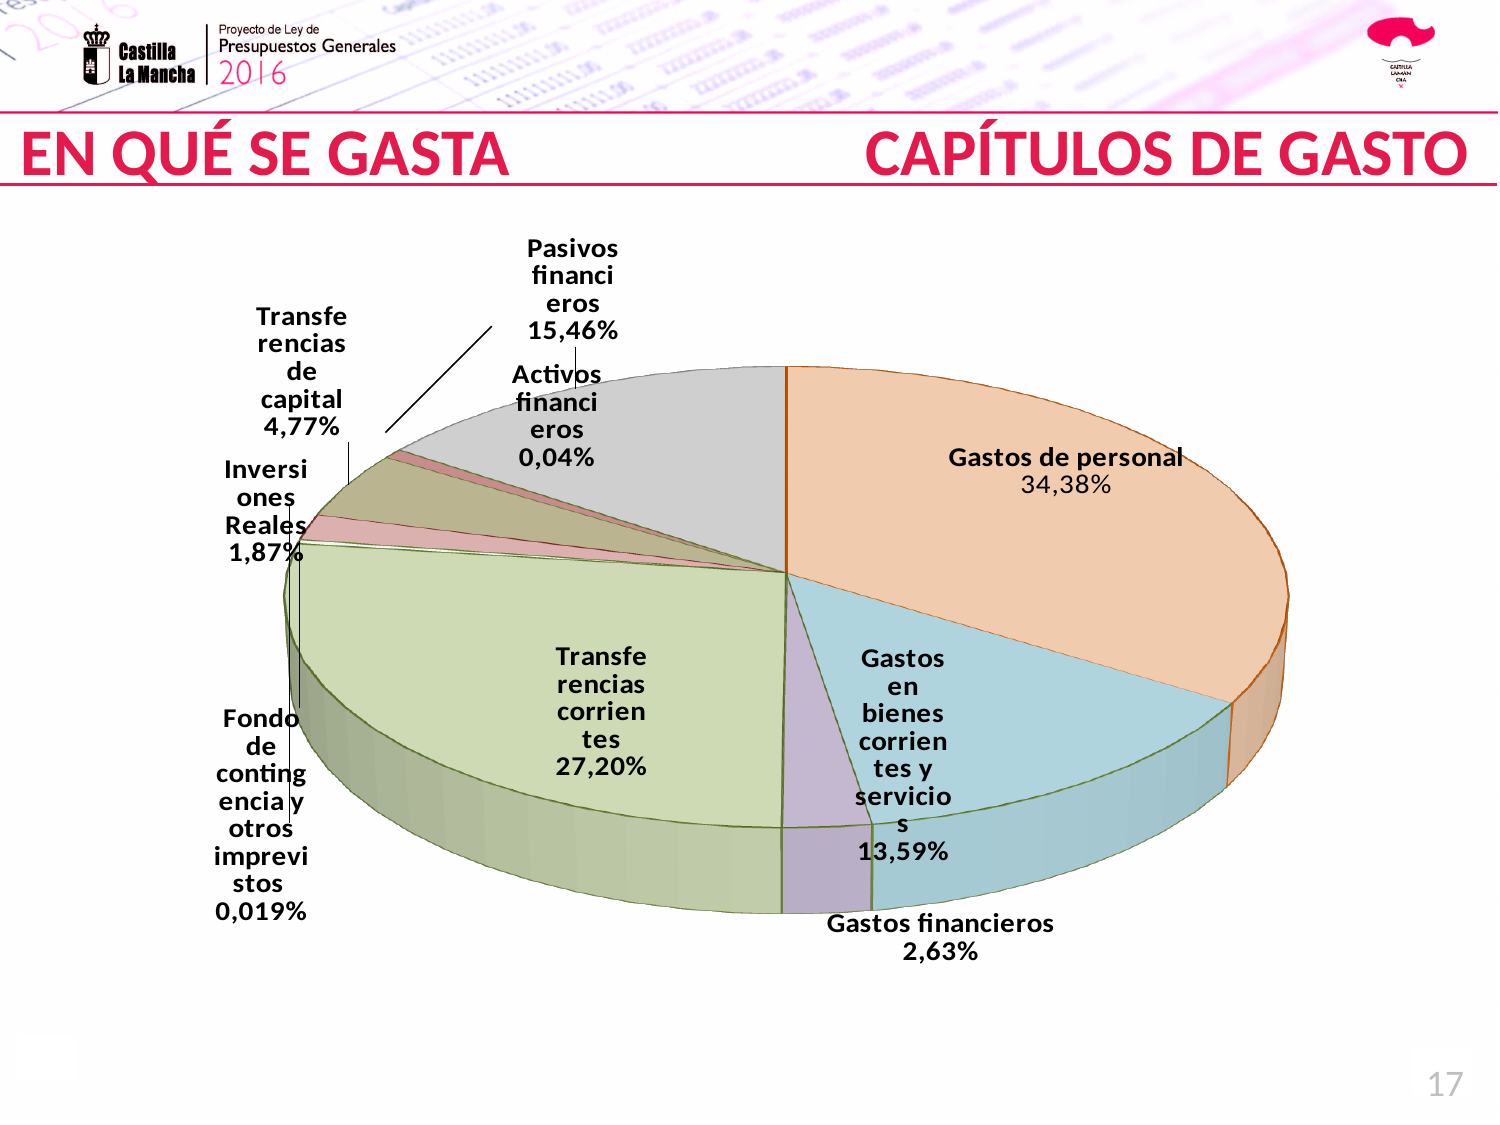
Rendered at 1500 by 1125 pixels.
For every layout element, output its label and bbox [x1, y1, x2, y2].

picture [0, 185, 1498, 1121]
picture [0, 0, 1498, 184]
chart [182, 236, 1412, 1088]
text_box [385, 325, 492, 433]
